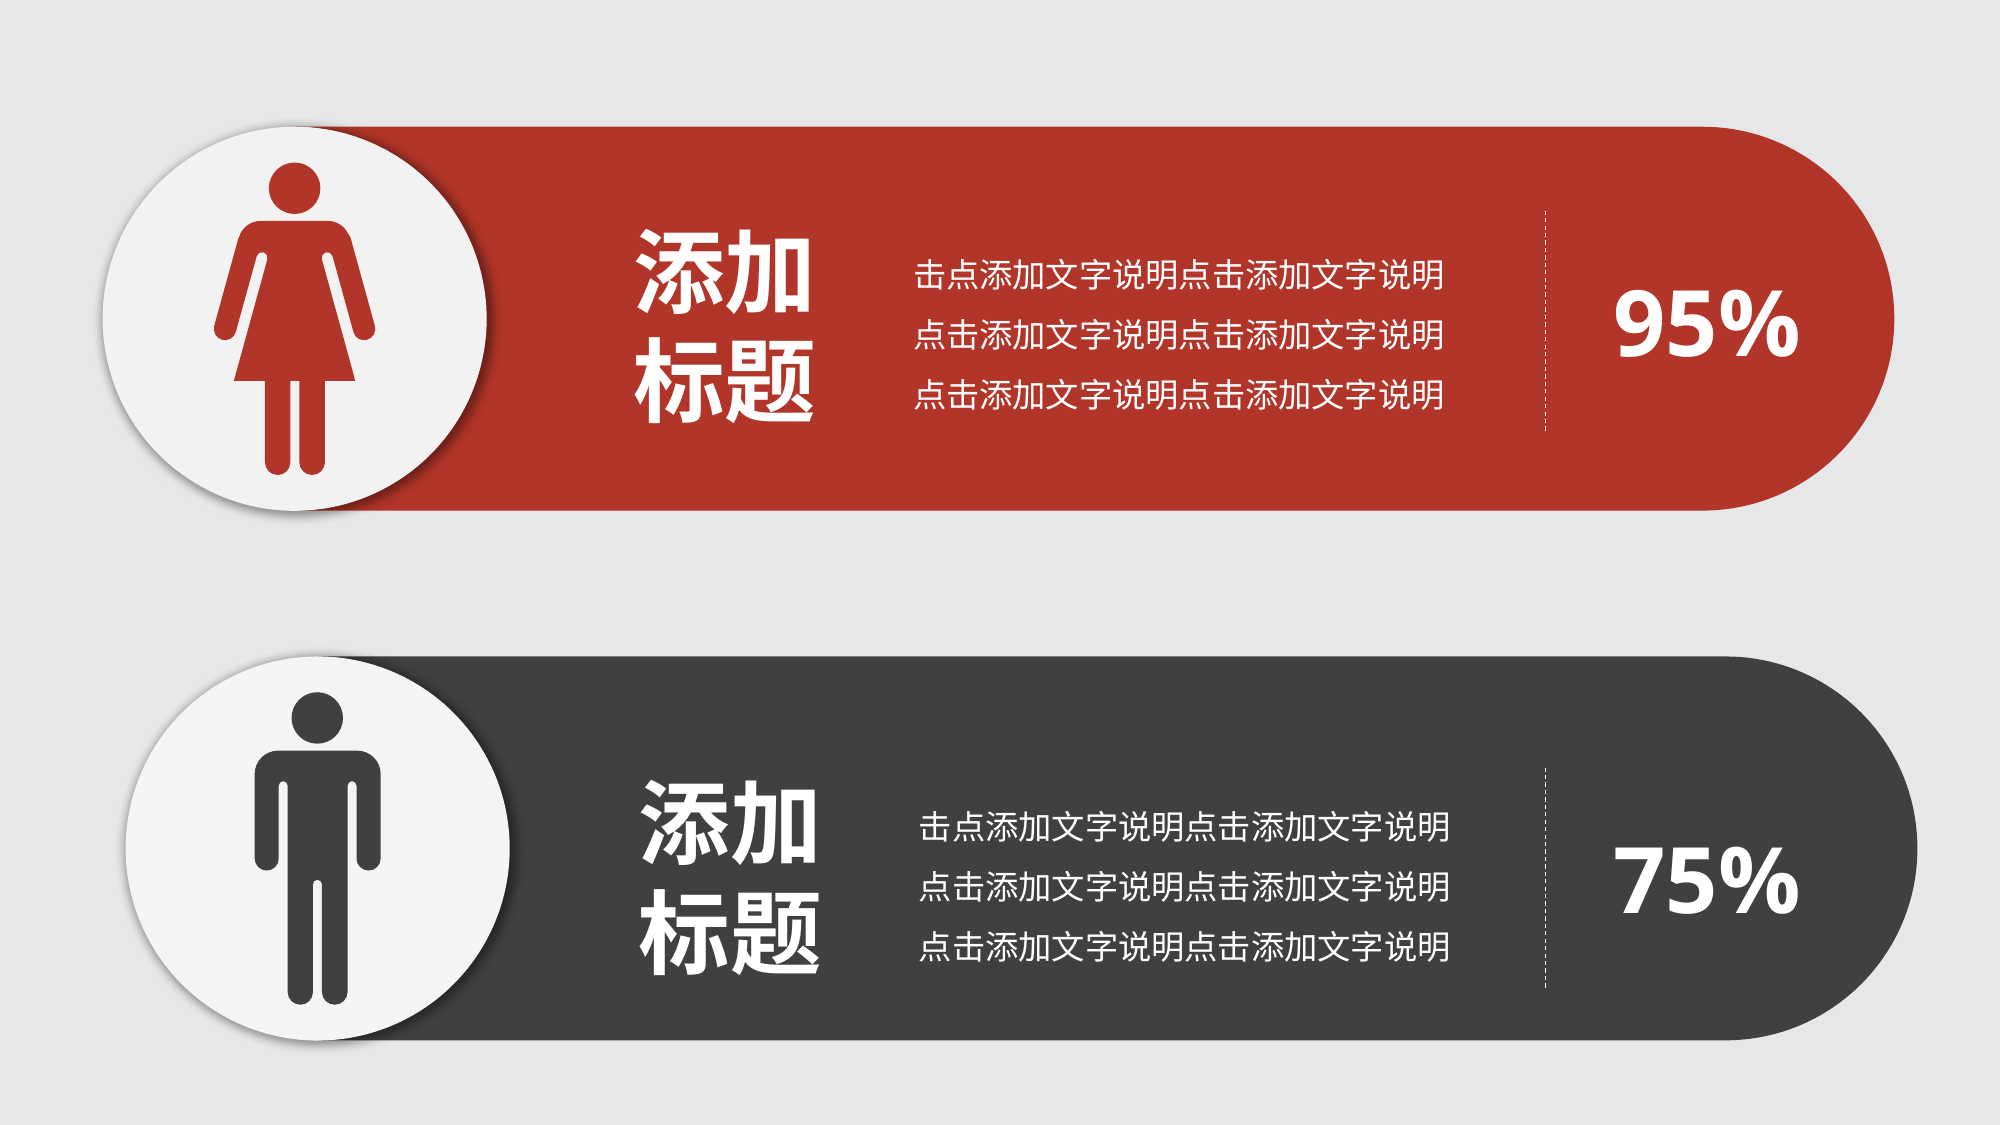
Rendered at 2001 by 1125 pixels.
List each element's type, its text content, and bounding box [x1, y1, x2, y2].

text_box [267, 161, 322, 215]
text_box [351, 125, 1896, 512]
text_box [253, 749, 382, 1007]
text_box [290, 691, 345, 745]
text_box [374, 655, 1919, 1042]
text_box [101, 125, 488, 512]
text_box 95% [1555, 257, 1859, 383]
text_box 击点添加文字说明点击添加文字说明 点击添加文字说明点击添加文字说明 点击添加文字说明点击添加文字说明 [904, 779, 1510, 974]
text_box [124, 655, 511, 1042]
text_box [212, 219, 377, 477]
text_box 击点添加文字说明点击添加文字说明 点击添加文字说明点击添加文字说明 点击添加文字说明点击添加文字说明 [898, 227, 1504, 422]
text_box 添加标题 [624, 758, 852, 994]
text_box 75% [1555, 814, 1859, 940]
text_box 添加标题 [618, 206, 847, 442]
